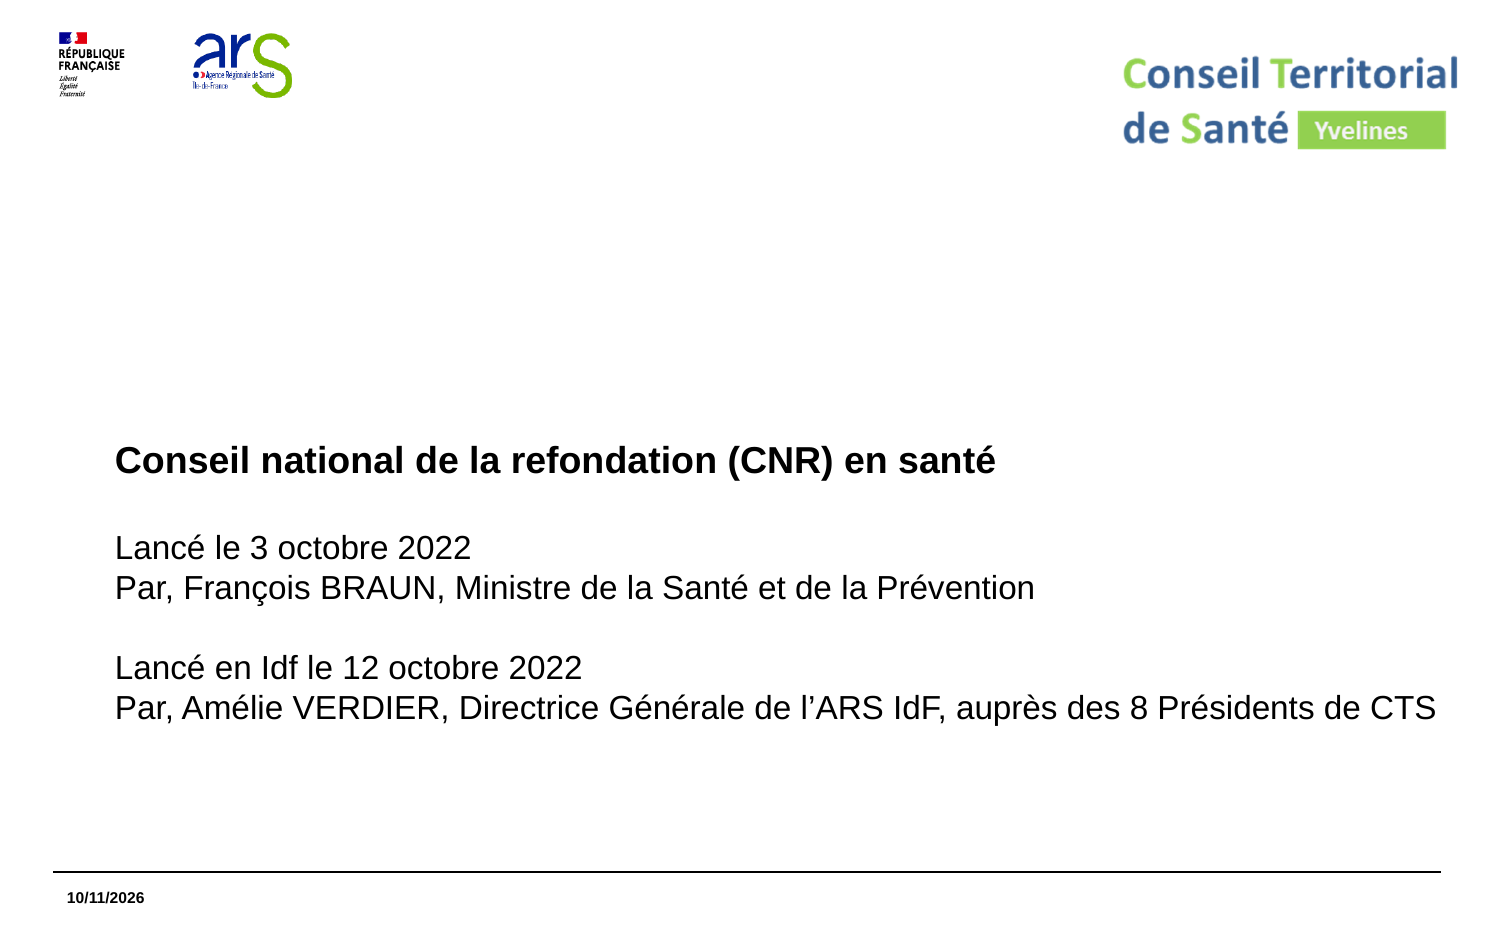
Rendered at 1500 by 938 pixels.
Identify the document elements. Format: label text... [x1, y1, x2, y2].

picture [1093, 7, 1495, 191]
text_box Conseil national de la refondation (CNR) en santé Lancé le 3 octobre 2022 Par, François BRAUN, Ministre de la Santé et de la Prévention Lancé en Idf le 12 octobre 2022 Par, Amélie VERDIER, Directrice Générale de l’ARS IdF, auprès des 8 Présidents de CTS [100, 338, 1483, 779]
picture [192, 33, 292, 98]
picture [47, 19, 136, 118]
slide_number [51, 871, 390, 922]
